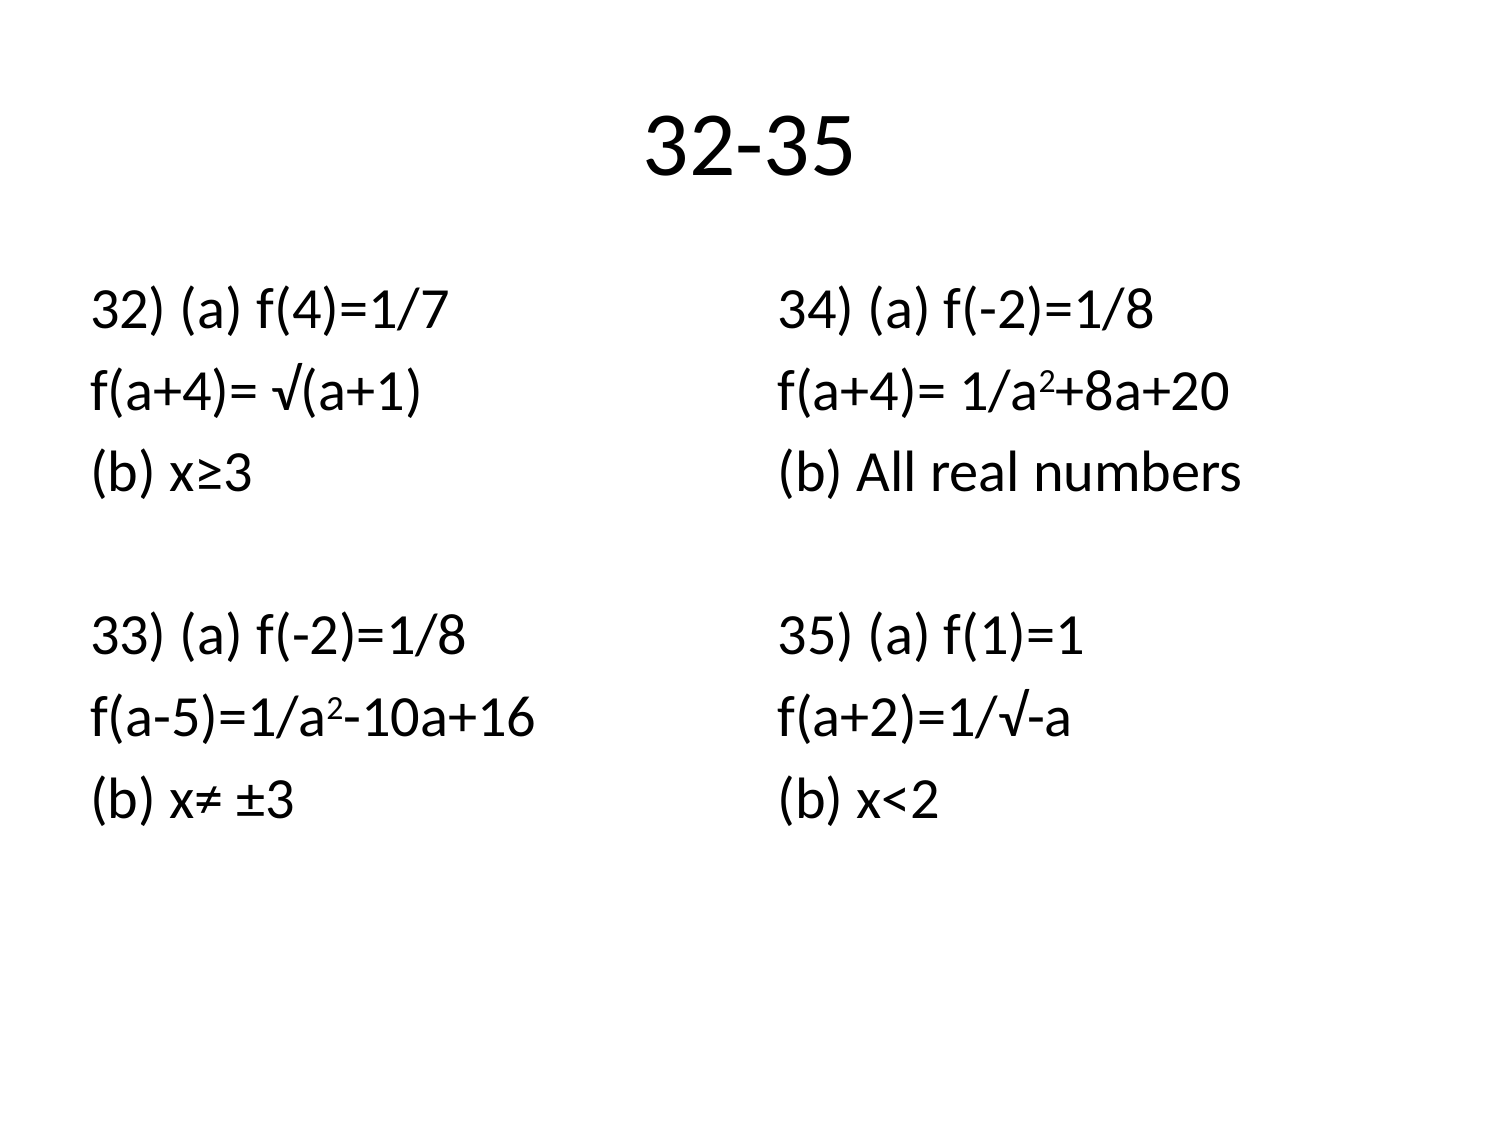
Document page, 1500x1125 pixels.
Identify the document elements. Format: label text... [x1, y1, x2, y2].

title 32-35 [75, 45, 1425, 233]
list 32) (a) f(4)=1/7 f(a+4)= √(a+1) (b) x≥3 33) (a) f(-2)=1/8 f(a-5)=1/a2-10a+16 (b) x≠ ±3 [75, 262, 738, 1005]
list 34) (a) f(-2)=1/8 f(a+4)= 1/a2+8a+20 (b) All real numbers 35) (a) f(1)=1 f(a+2)=1/√-a (b) x<2 [762, 262, 1425, 1005]
